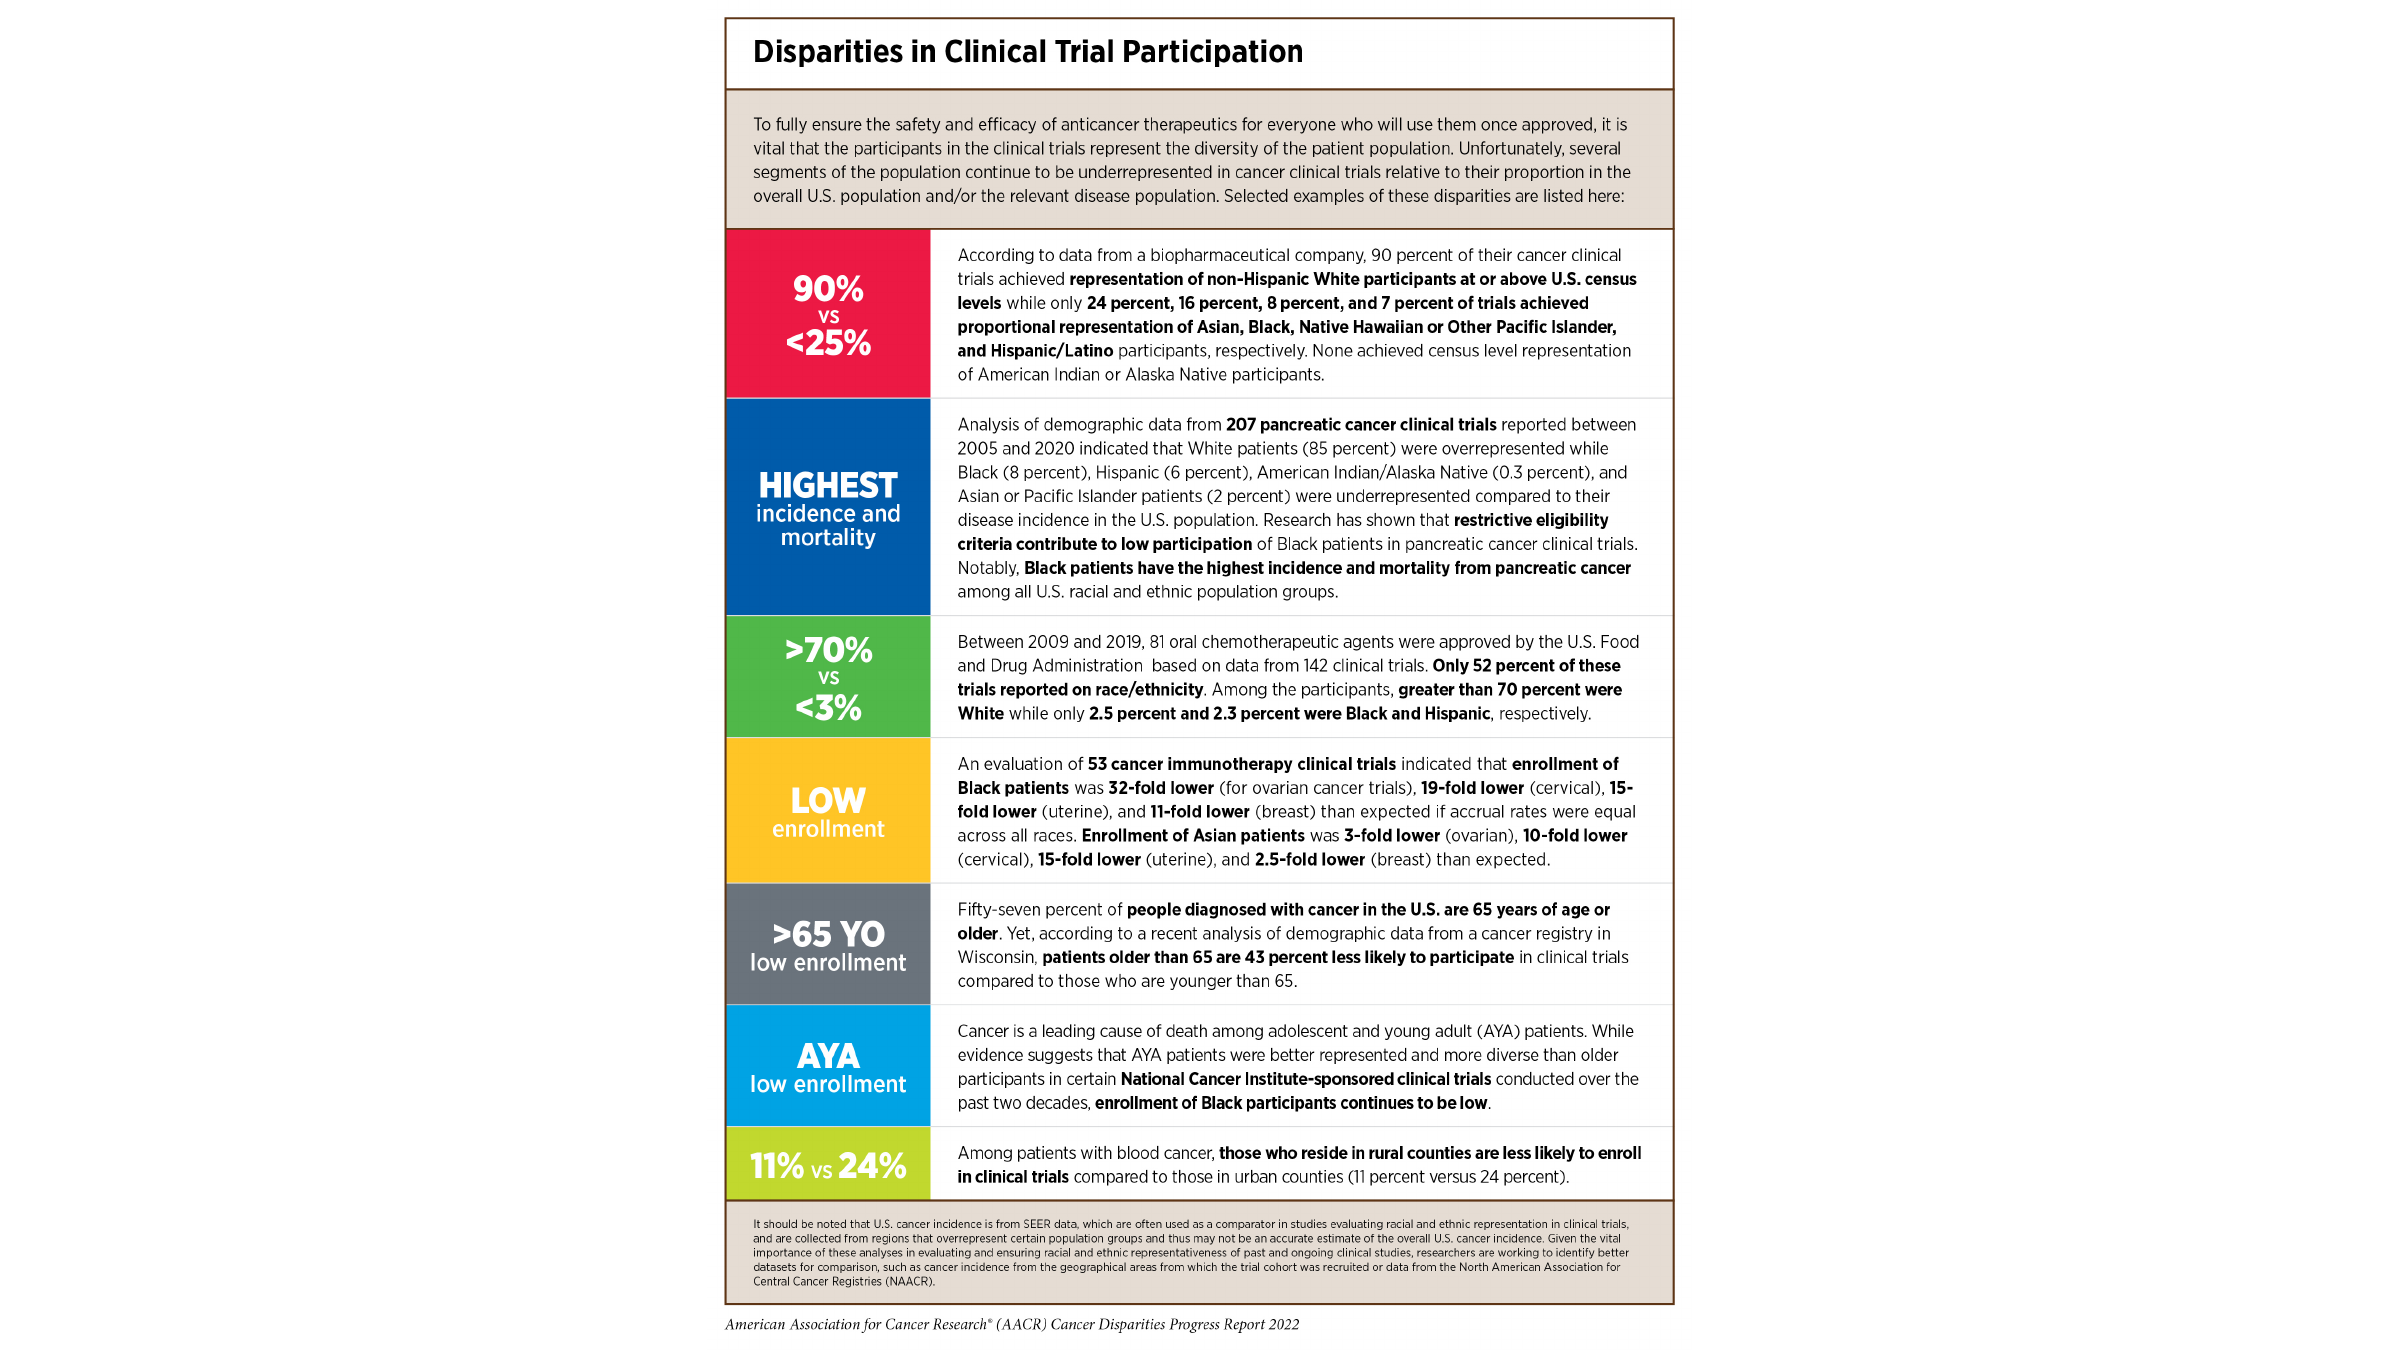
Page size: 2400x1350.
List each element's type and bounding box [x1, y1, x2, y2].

picture [707, 0, 1693, 1350]
